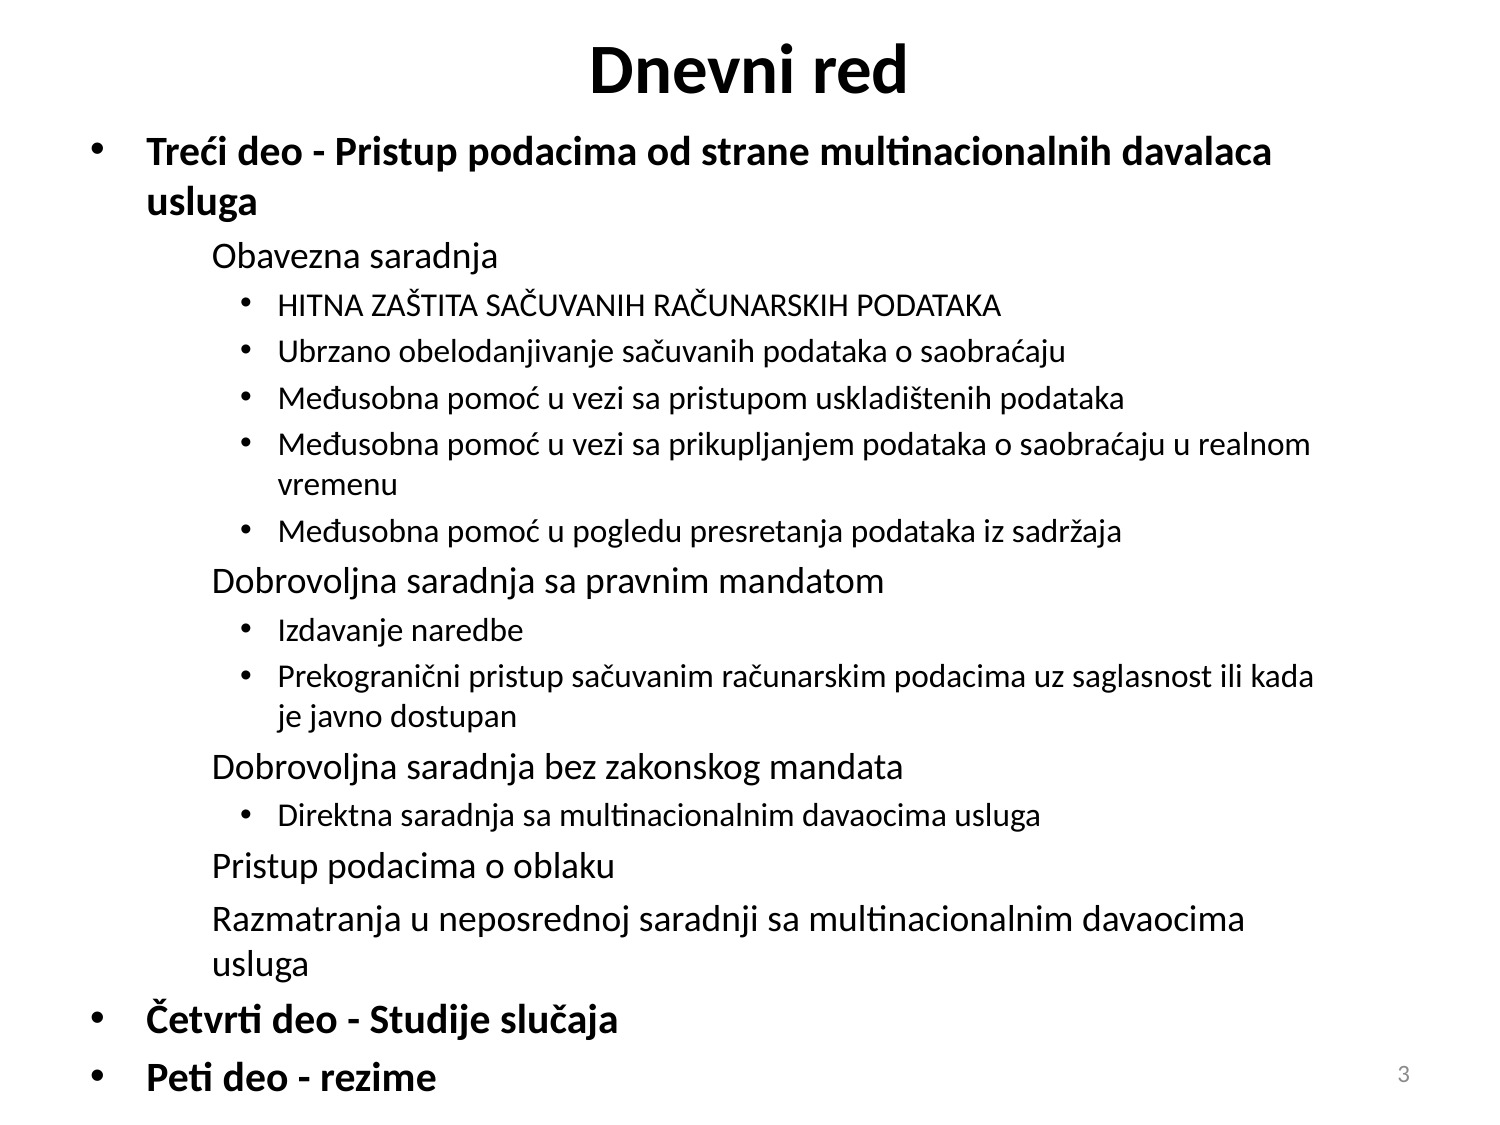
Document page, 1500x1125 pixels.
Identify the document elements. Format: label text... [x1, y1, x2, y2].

slide_number 3 [1074, 1042, 1425, 1103]
list Treći deo - Pristup podacima od strane multinacionalnih davalaca usluga Obavezna saradnja HITNA ZAŠTITA SAČUVANIH RAČUNARSKIH PODATAKA Ubrzano obelodanjivanje sačuvanih podataka o saobraćaju Međusobna pomoć u vezi sa pristupom uskladištenih podataka Međusobna pomoć u vezi sa prikupljanjem podataka o saobraćaju u realnom vremenu Međusobna pomoć u pogledu presretanja podataka iz sadržaja Dobrovoljna saradnja sa pravnim mandatom Izdavanje naredbe Prekogranični pristup sačuvanim računarskim podacima uz saglasnost ili kada je javno dostupan Dobrovoljna saradnja bez zakonskog mandata Direktna saradnja sa multinacionalnim davaocima usluga Pristup podacima o oblaku Razmatranja u neposrednoj saradnji sa multinacionalnim davaocima usluga Četvrti deo - Studije slučaja Peti deo - rezime [75, 115, 1350, 1078]
title Dnevni red [75, 15, 1425, 108]
